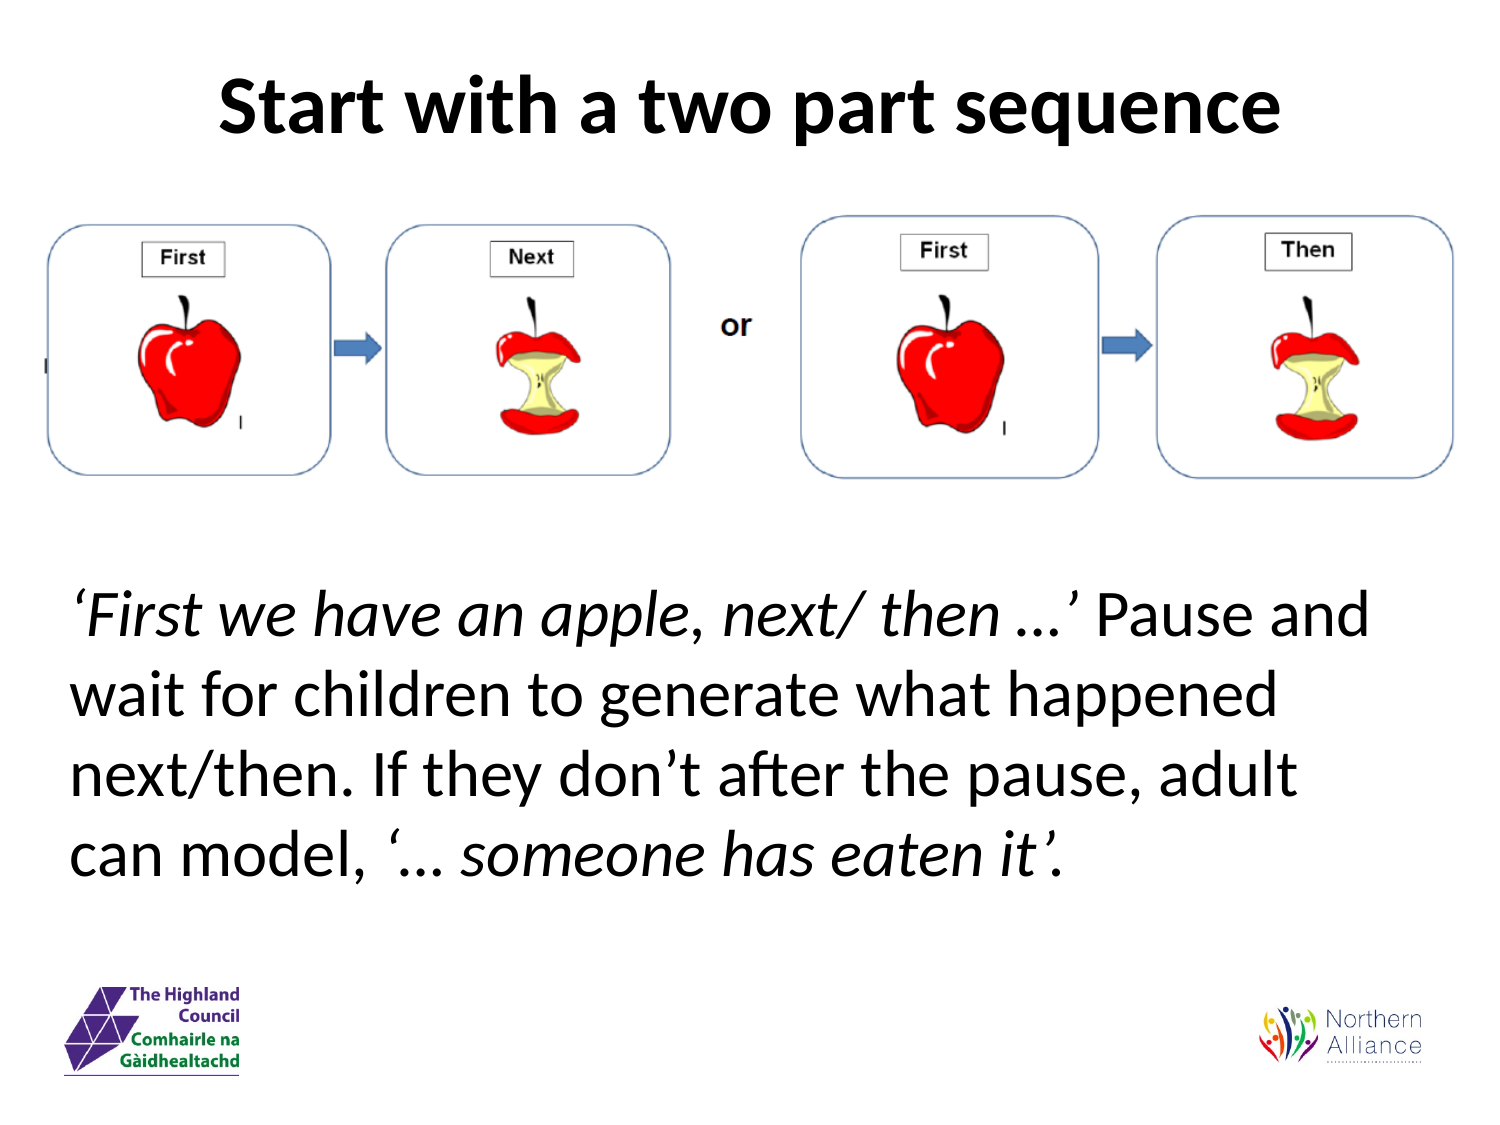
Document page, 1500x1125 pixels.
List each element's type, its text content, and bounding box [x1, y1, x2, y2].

picture [1245, 987, 1436, 1076]
picture [64, 987, 240, 1076]
picture [35, 207, 1471, 504]
text_box ‘First we have an apple, next/ then …’ Pause and wait for children to generate what happened next/then. If they don’t after the pause, adult can model, ‘… someone has eaten it’. [54, 562, 1424, 897]
text_box Start with a two part sequence [54, 42, 1447, 158]
